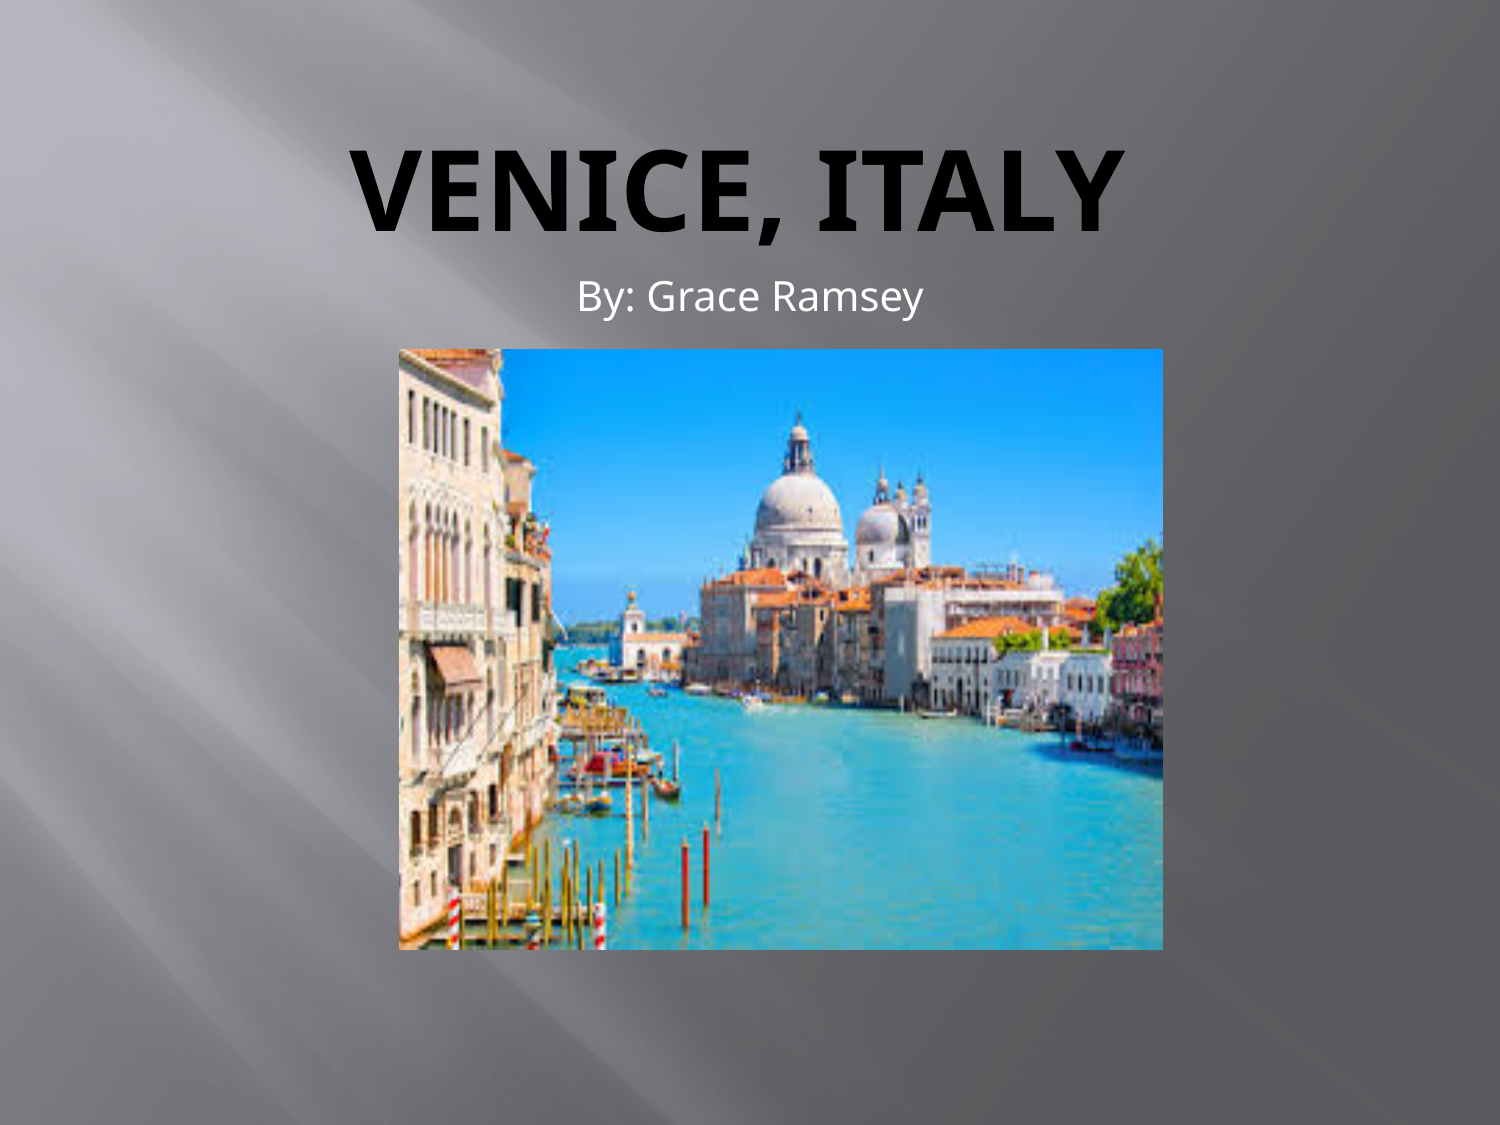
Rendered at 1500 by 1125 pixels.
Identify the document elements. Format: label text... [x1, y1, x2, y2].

title Venice, Italy [99, 12, 1375, 254]
picture [399, 349, 1163, 951]
subtitle By: Grace Ramsey [225, 262, 1275, 550]
